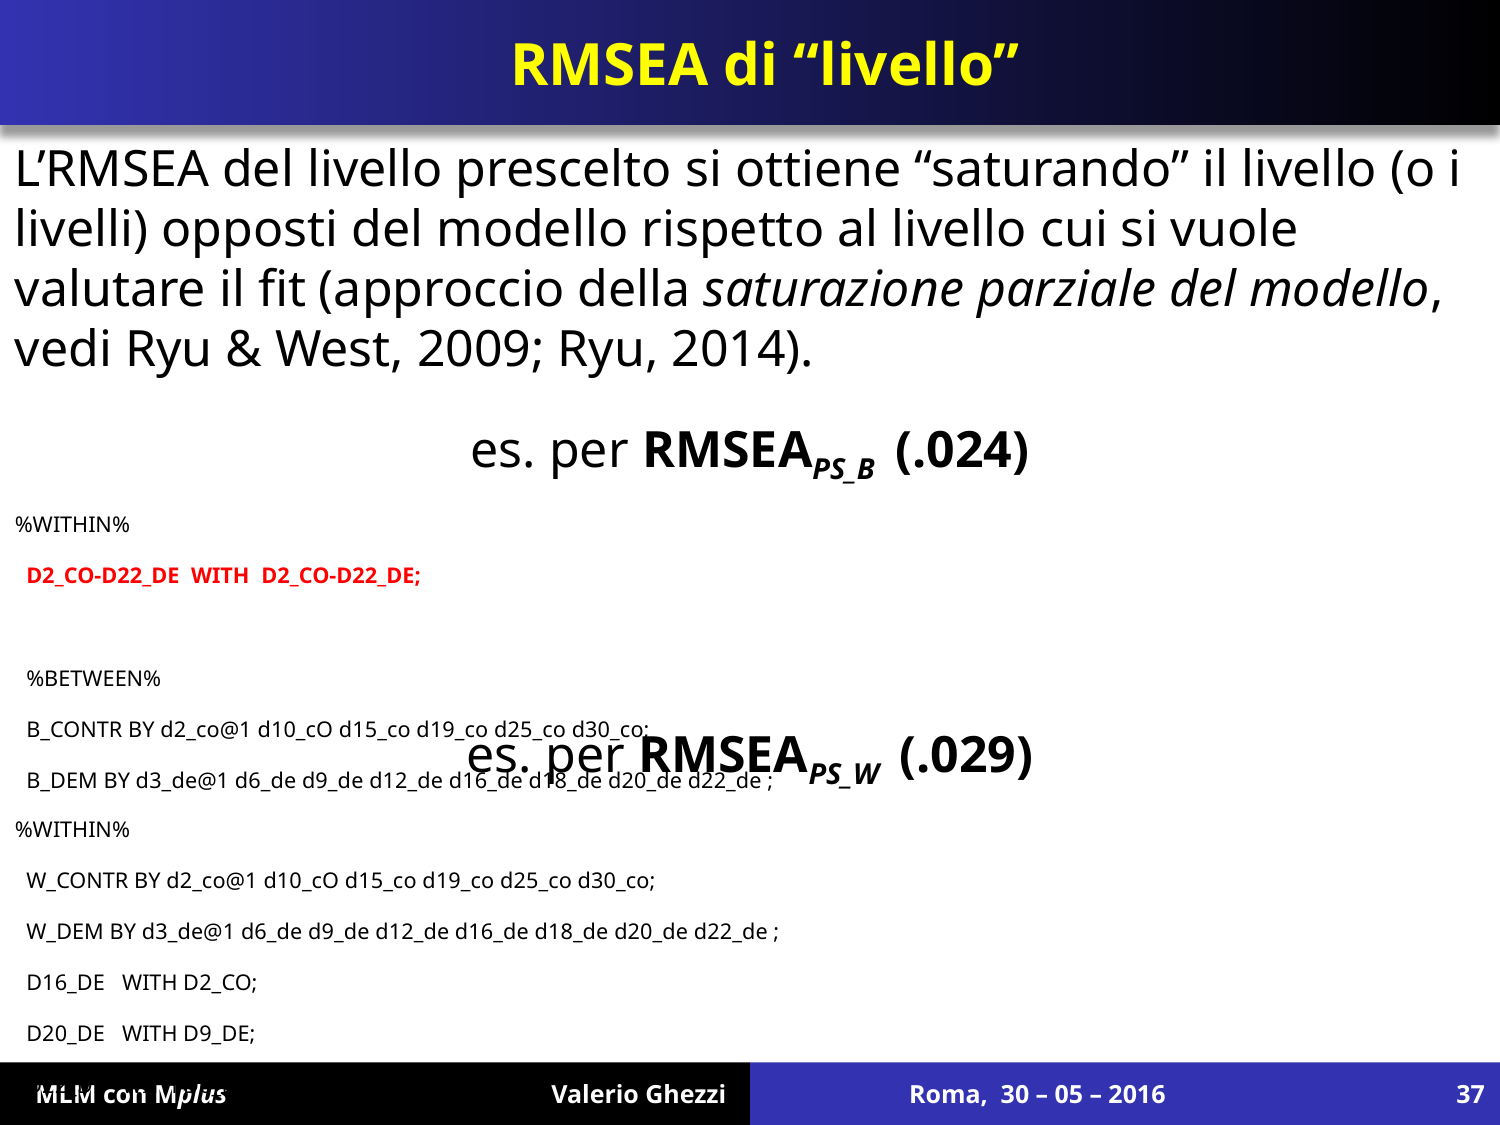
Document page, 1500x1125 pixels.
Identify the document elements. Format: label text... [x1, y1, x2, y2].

text_box es. per RMSEAPS_B (.024) %WITHIN% D2_CO-D22_DE WITH D2_CO-D22_DE; %BETWEEN% B_CONTR BY d2_co@1 d10_cO d15_co d19_co d25_co d30_co; B_DEM BY d3_de@1 d6_de d9_de d12_de d16_de d18_de d20_de d22_de ; [0, 410, 1500, 714]
title RMSEA di “livello” [0, 0, 1500, 126]
text_box es. per RMSEAPS_W (.029) %WITHIN% W_CONTR BY d2_co@1 d10_cO d15_co d19_co d25_co d30_co; W_DEM BY d3_de@1 d6_de d9_de d12_de d16_de d18_de d20_de d22_de ; D16_DE WITH D2_CO; D20_DE WITH D9_DE; D22_DE WITH D6_DE; %BETWEEN% D2_CO-D22_DE WITH D2_CO-D22_DE; [0, 714, 1500, 1125]
text_box L’RMSEA del livello prescelto si ottiene “saturando” il livello (o i livelli) opposti del modello rispetto al livello cui si vuole valutare il fit (approccio della saturazione parziale del modello, vedi Ryu & West, 2009; Ryu, 2014). [0, 128, 1500, 384]
